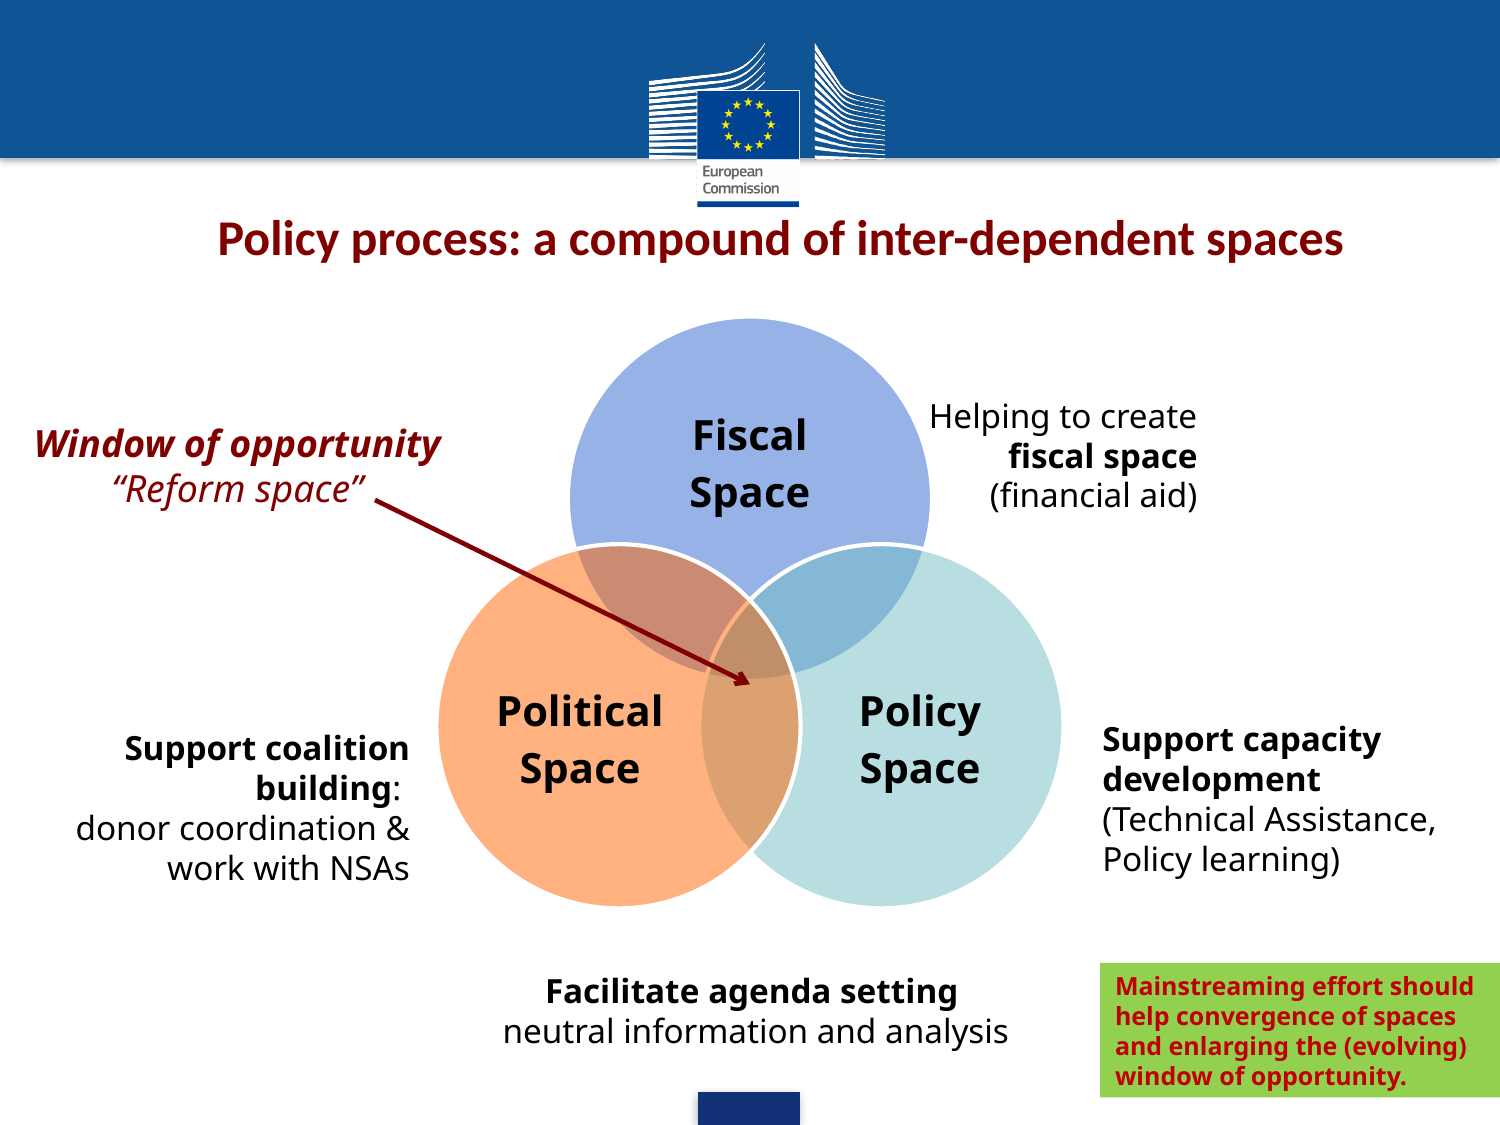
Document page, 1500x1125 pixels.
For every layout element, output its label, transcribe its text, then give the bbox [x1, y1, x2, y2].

text_box Facilitate agenda setting neutral information and analysis [399, 963, 1100, 1057]
picture [649, 42, 885, 195]
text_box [374, 499, 751, 685]
text_box Mainstreaming effort should help convergence of spaces and enlarging the (evolving) window of opportunity. [1100, 962, 1500, 1098]
text_box Support coalition building: donor coordination & work with NSAs [37, 720, 317, 895]
text_box Support capacity development (Technical Assistance, Policy learning) [1182, 710, 1488, 886]
slide_number 33 [1074, 1024, 1426, 1103]
text_box Window of opportunity “Reform space” [12, 412, 317, 518]
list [322, 346, 1178, 955]
text_box Helping to create fiscal space (financial aid) [1182, 387, 1213, 522]
title Policy process: a compound of inter-dependent spaces [124, 195, 1379, 276]
